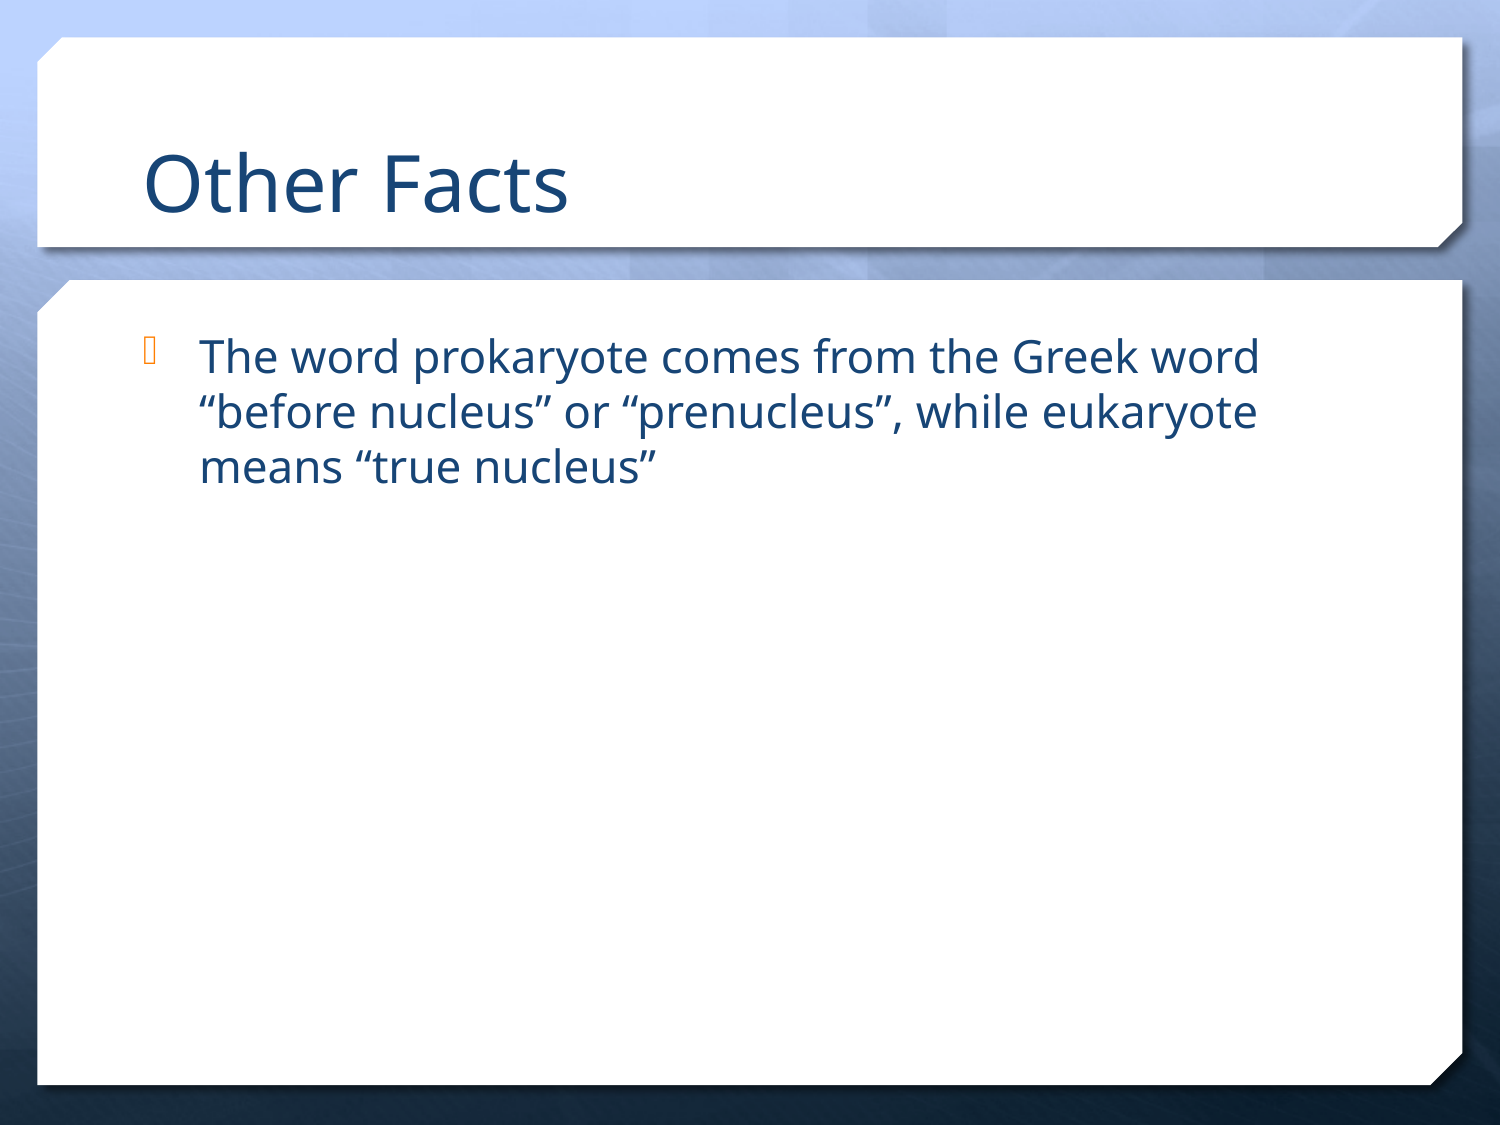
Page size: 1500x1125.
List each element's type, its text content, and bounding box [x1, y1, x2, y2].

list The word prokaryote comes from the Greek word “before nucleus” or “prenucleus”, while eukaryote means “true nucleus” [127, 319, 1372, 978]
title Other Facts [127, 48, 1372, 236]
